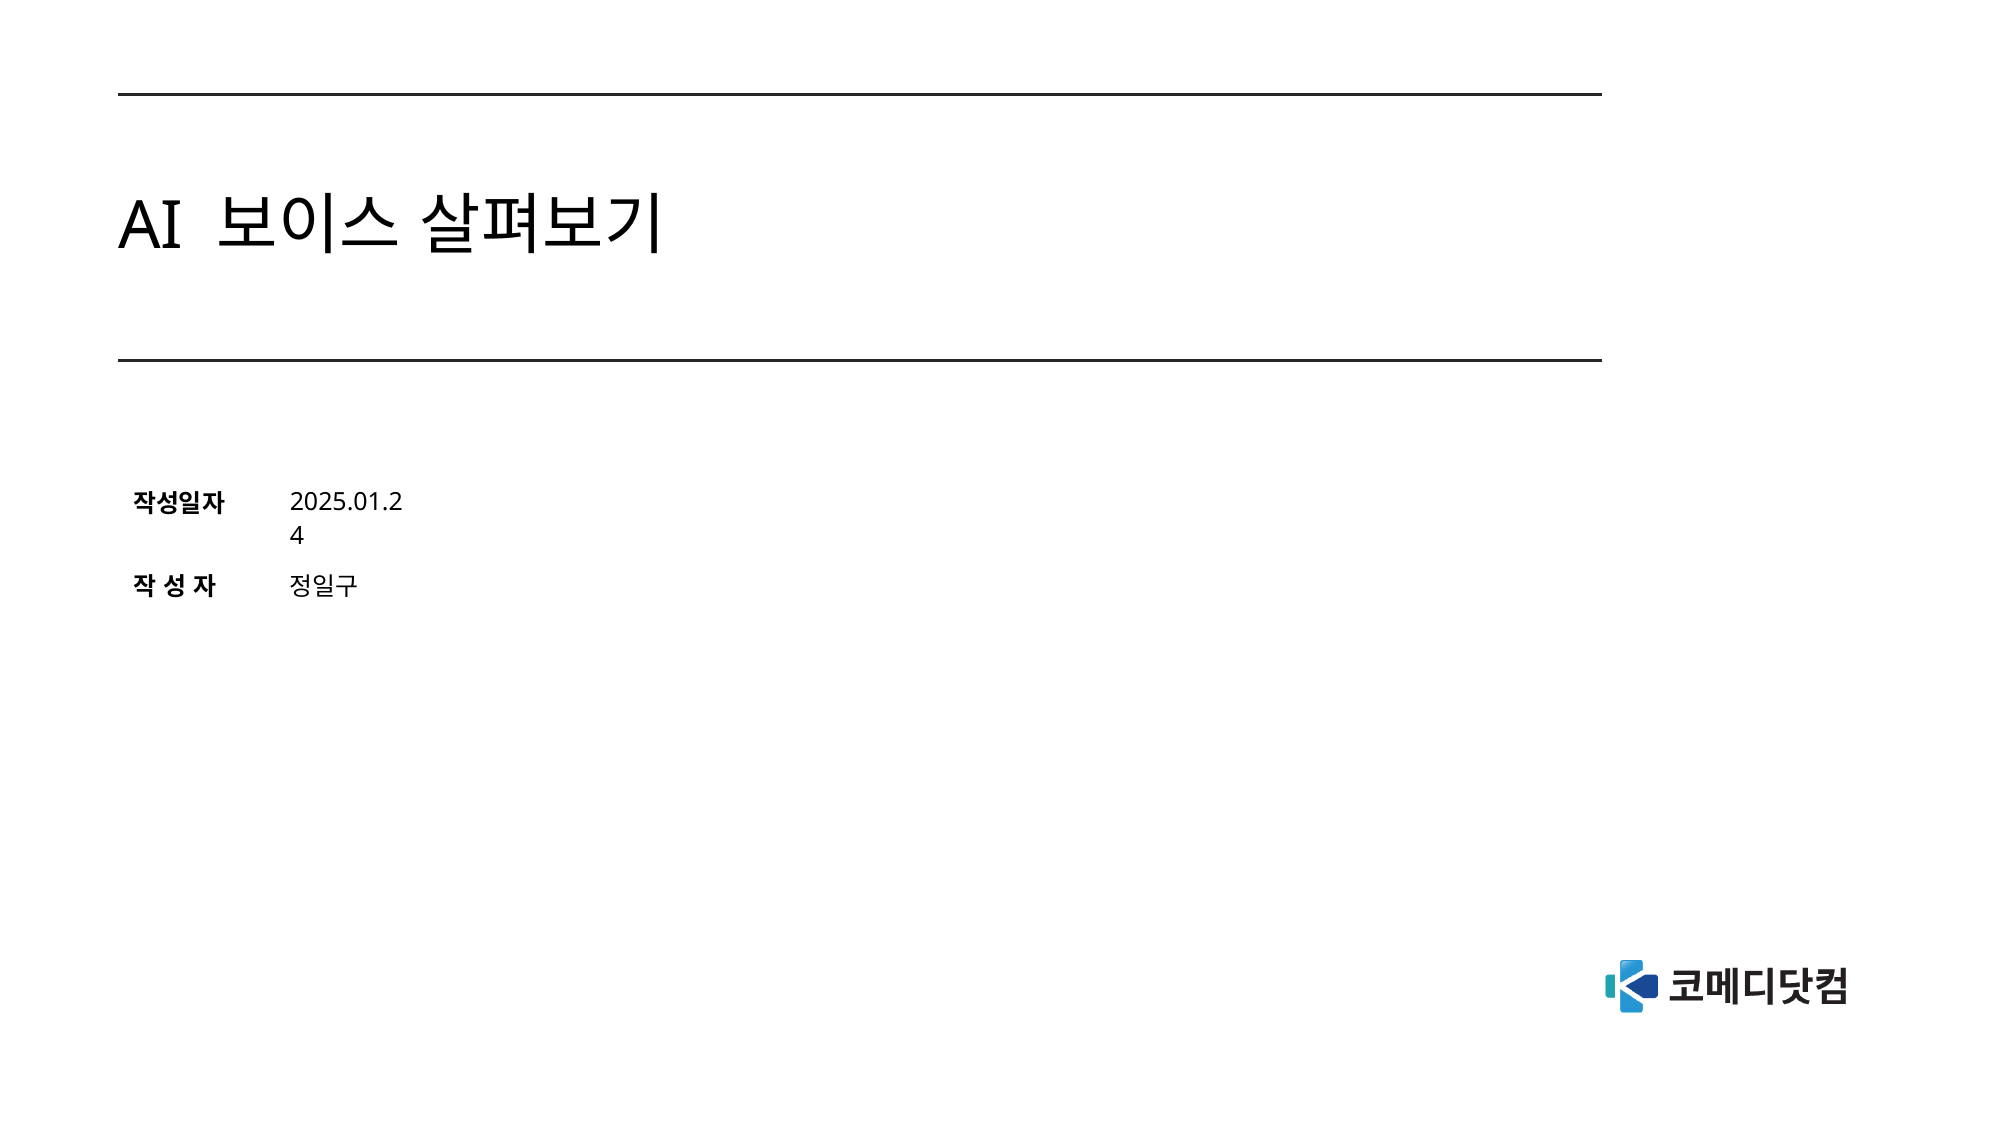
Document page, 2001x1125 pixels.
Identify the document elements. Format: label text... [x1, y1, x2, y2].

picture [1593, 950, 1857, 1020]
table_header 작성일자 [119, 477, 274, 556]
table_header 2025.01.24 [276, 477, 431, 556]
table_cell 작 성 자 [119, 562, 274, 609]
text_box AI 보이스 살펴보기 [118, 188, 1581, 266]
table_cell 정일구 [276, 562, 431, 609]
